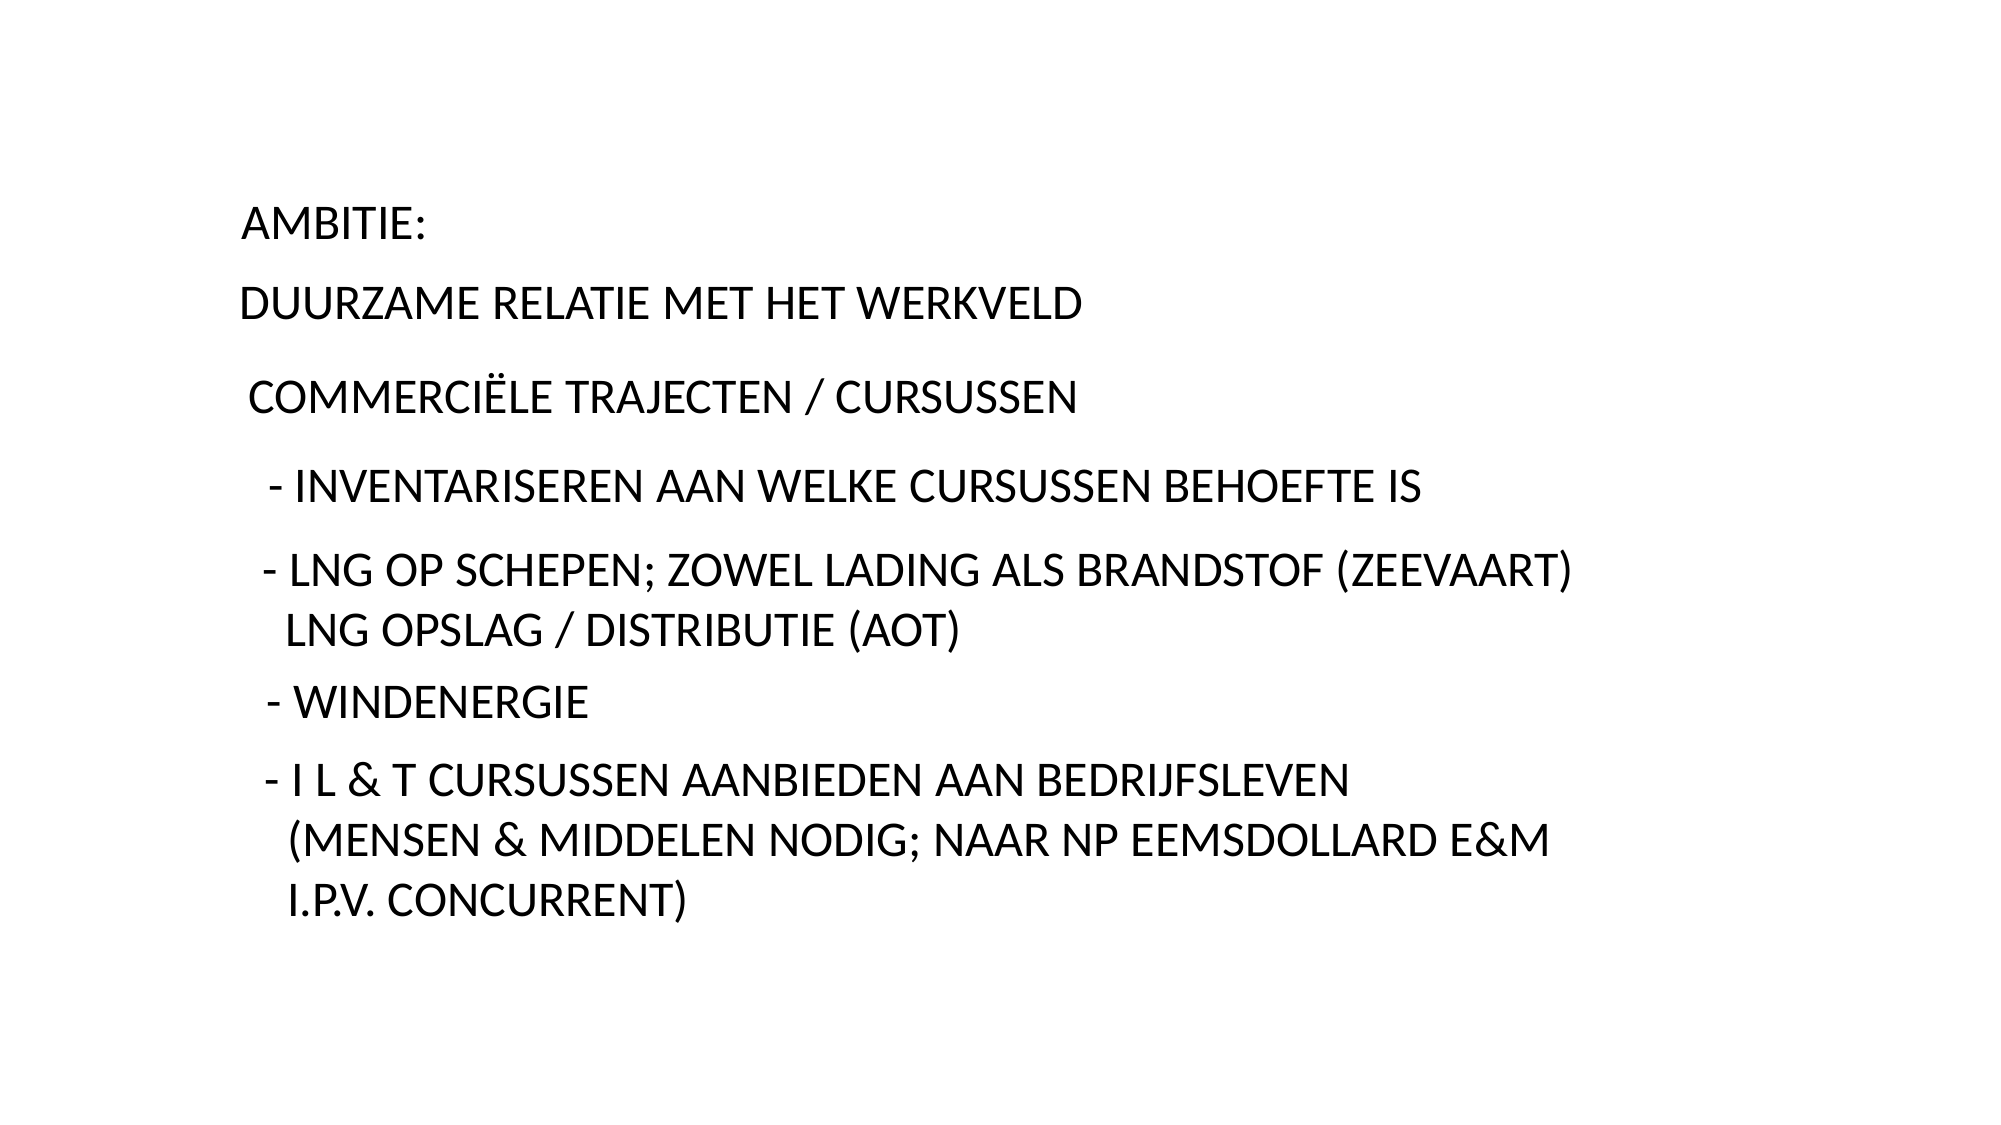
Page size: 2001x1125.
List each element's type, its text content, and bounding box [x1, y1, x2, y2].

text_box - WINDENERGIE [252, 661, 605, 736]
text_box - LNG OP SCHEPEN; ZOWEL LADING ALS BRANDSTOF (ZEEVAART) LNG OPSLAG / DISTRIBUTIE (AOT) [248, 529, 1590, 665]
text_box - INVENTARISEREN AAN WELKE CURSUSSEN BEHOEFTE IS [253, 445, 1438, 521]
text_box AMBITIE: [226, 181, 443, 257]
text_box DUURZAME RELATIE MET HET WERKVELD [224, 261, 1099, 337]
text_box COMMERCIËLE TRAJECTEN / CURSUSSEN [233, 355, 1094, 431]
text_box - I L & T CURSUSSEN AANBIEDEN AAN BEDRIJFSLEVEN (MENSEN & MIDDELEN NODIG; NAAR NP EEMSDOLLARD E&M I.P.V. CONCURRENT) [250, 739, 1637, 935]
